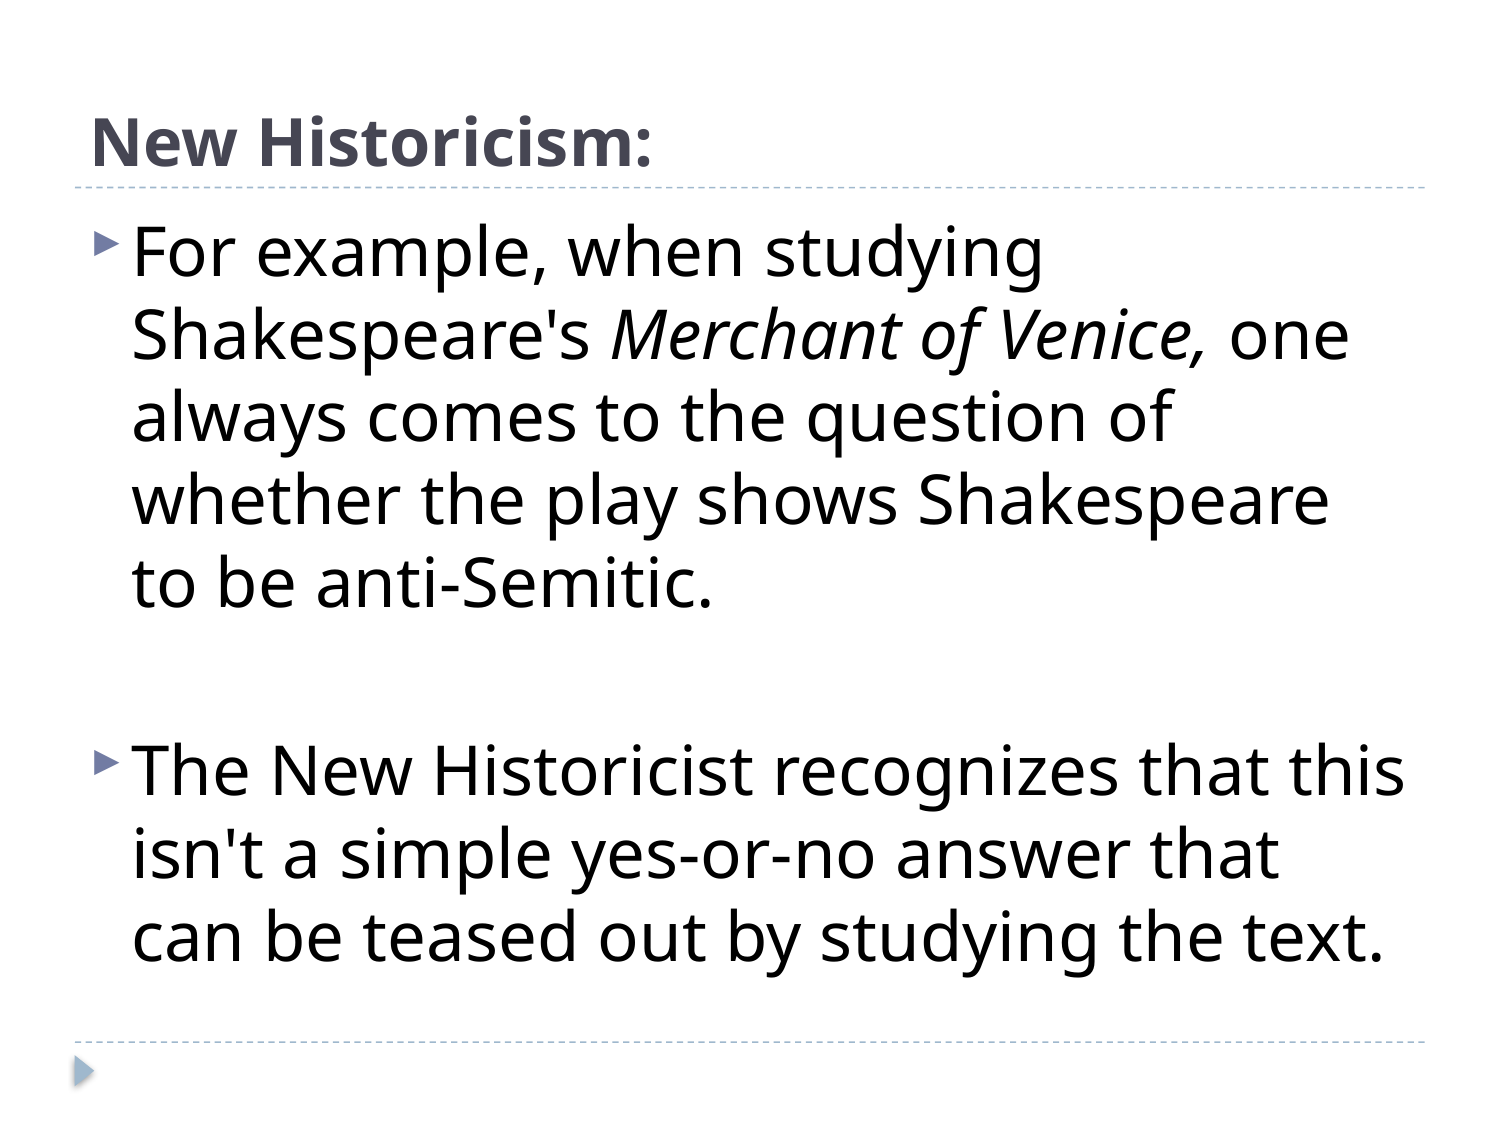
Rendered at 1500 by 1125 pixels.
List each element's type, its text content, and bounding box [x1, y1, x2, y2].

list For example, when studying Shakespeare's Merchant of Venice, one always comes to the question of whether the play shows Shakespeare to be anti-Semitic. The New Historicist recognizes that this isn't a simple yes-or-no answer that can be teased out by studying the text. [75, 200, 1425, 1010]
title New Historicism: [75, 24, 1425, 188]
